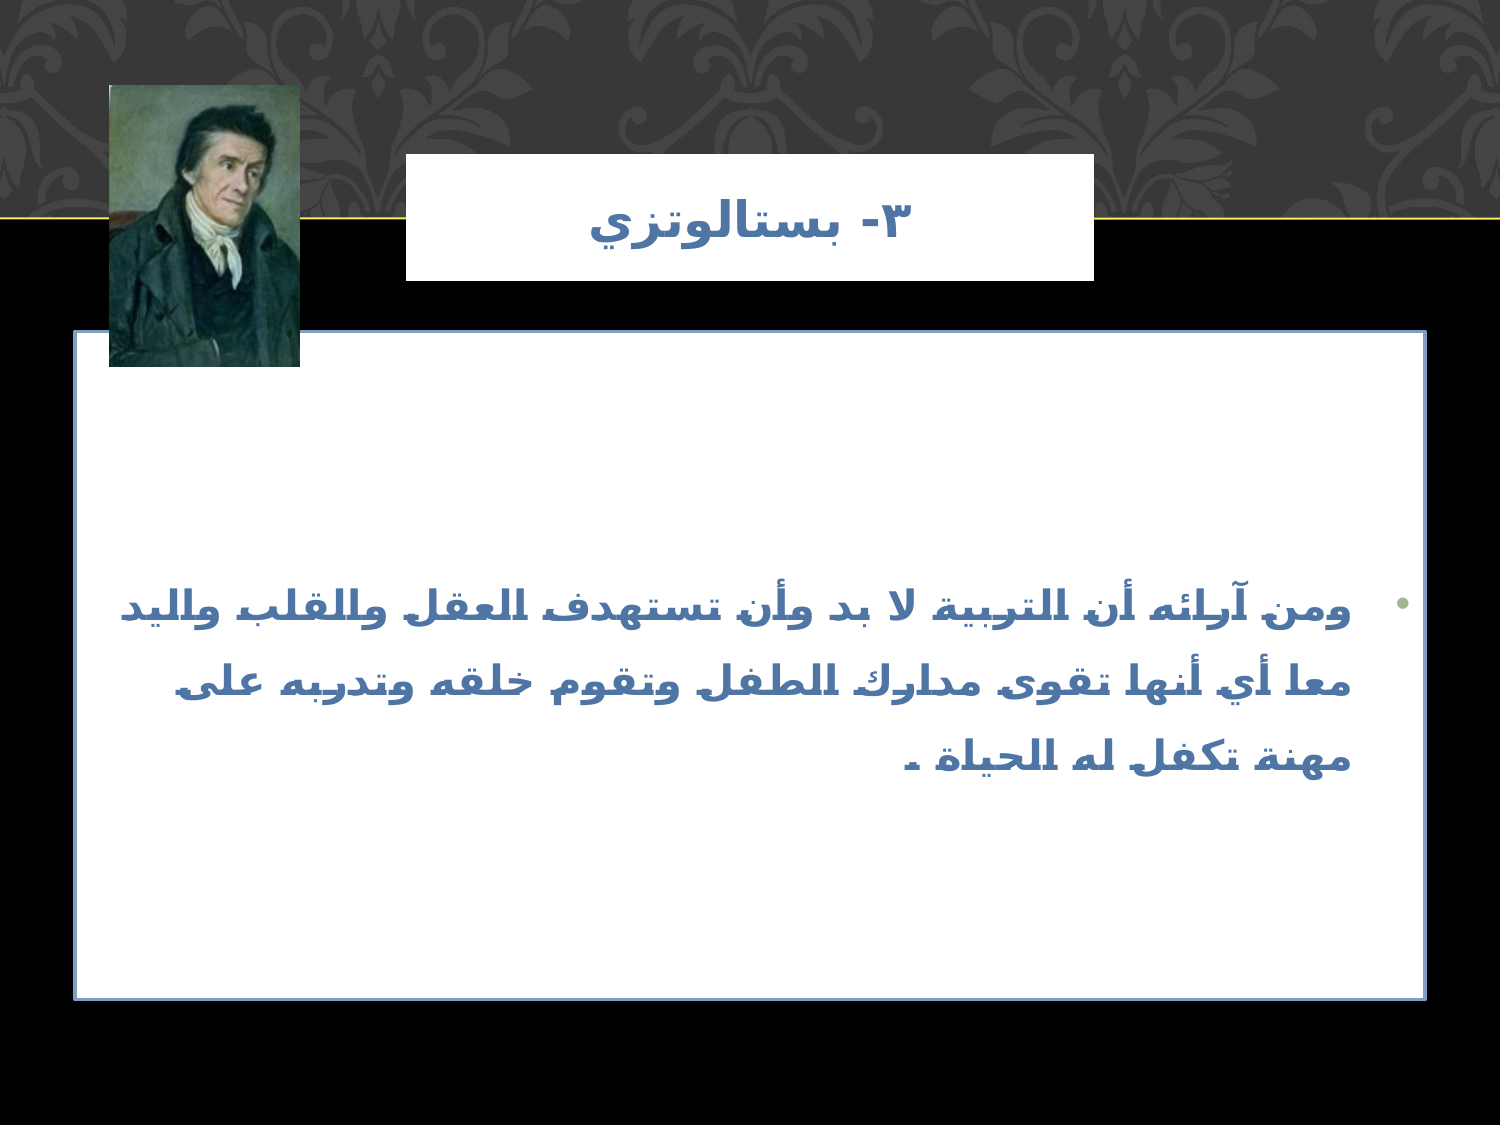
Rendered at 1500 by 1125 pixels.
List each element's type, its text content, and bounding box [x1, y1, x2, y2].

picture [108, 84, 300, 367]
title ٣- بستالوتزي [406, 154, 1094, 281]
list ومن آرائه أن التربية لا بد وأن تستهدف العقل والقلب واليد معا أي أنها تقوى مدارك الطفل وتقوم خلقه وتدربه على مهنة تكفل له الحياة . [73, 330, 1427, 1001]
